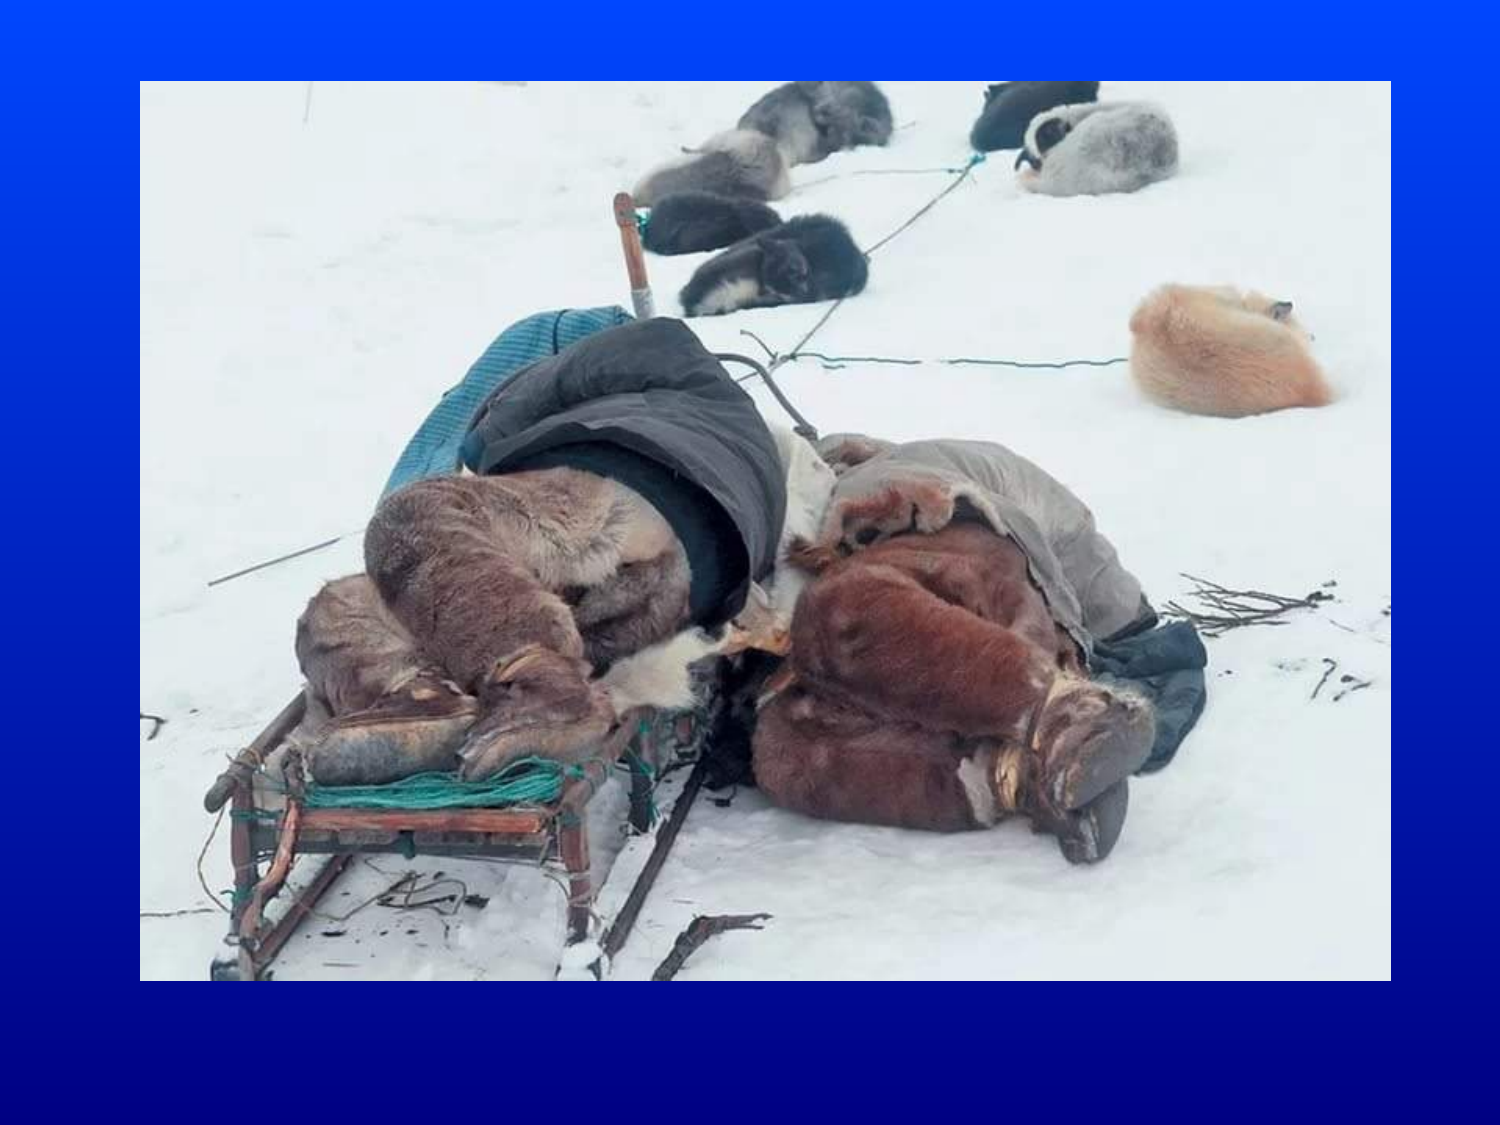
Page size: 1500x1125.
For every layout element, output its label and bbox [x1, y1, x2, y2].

picture [140, 81, 1391, 981]
